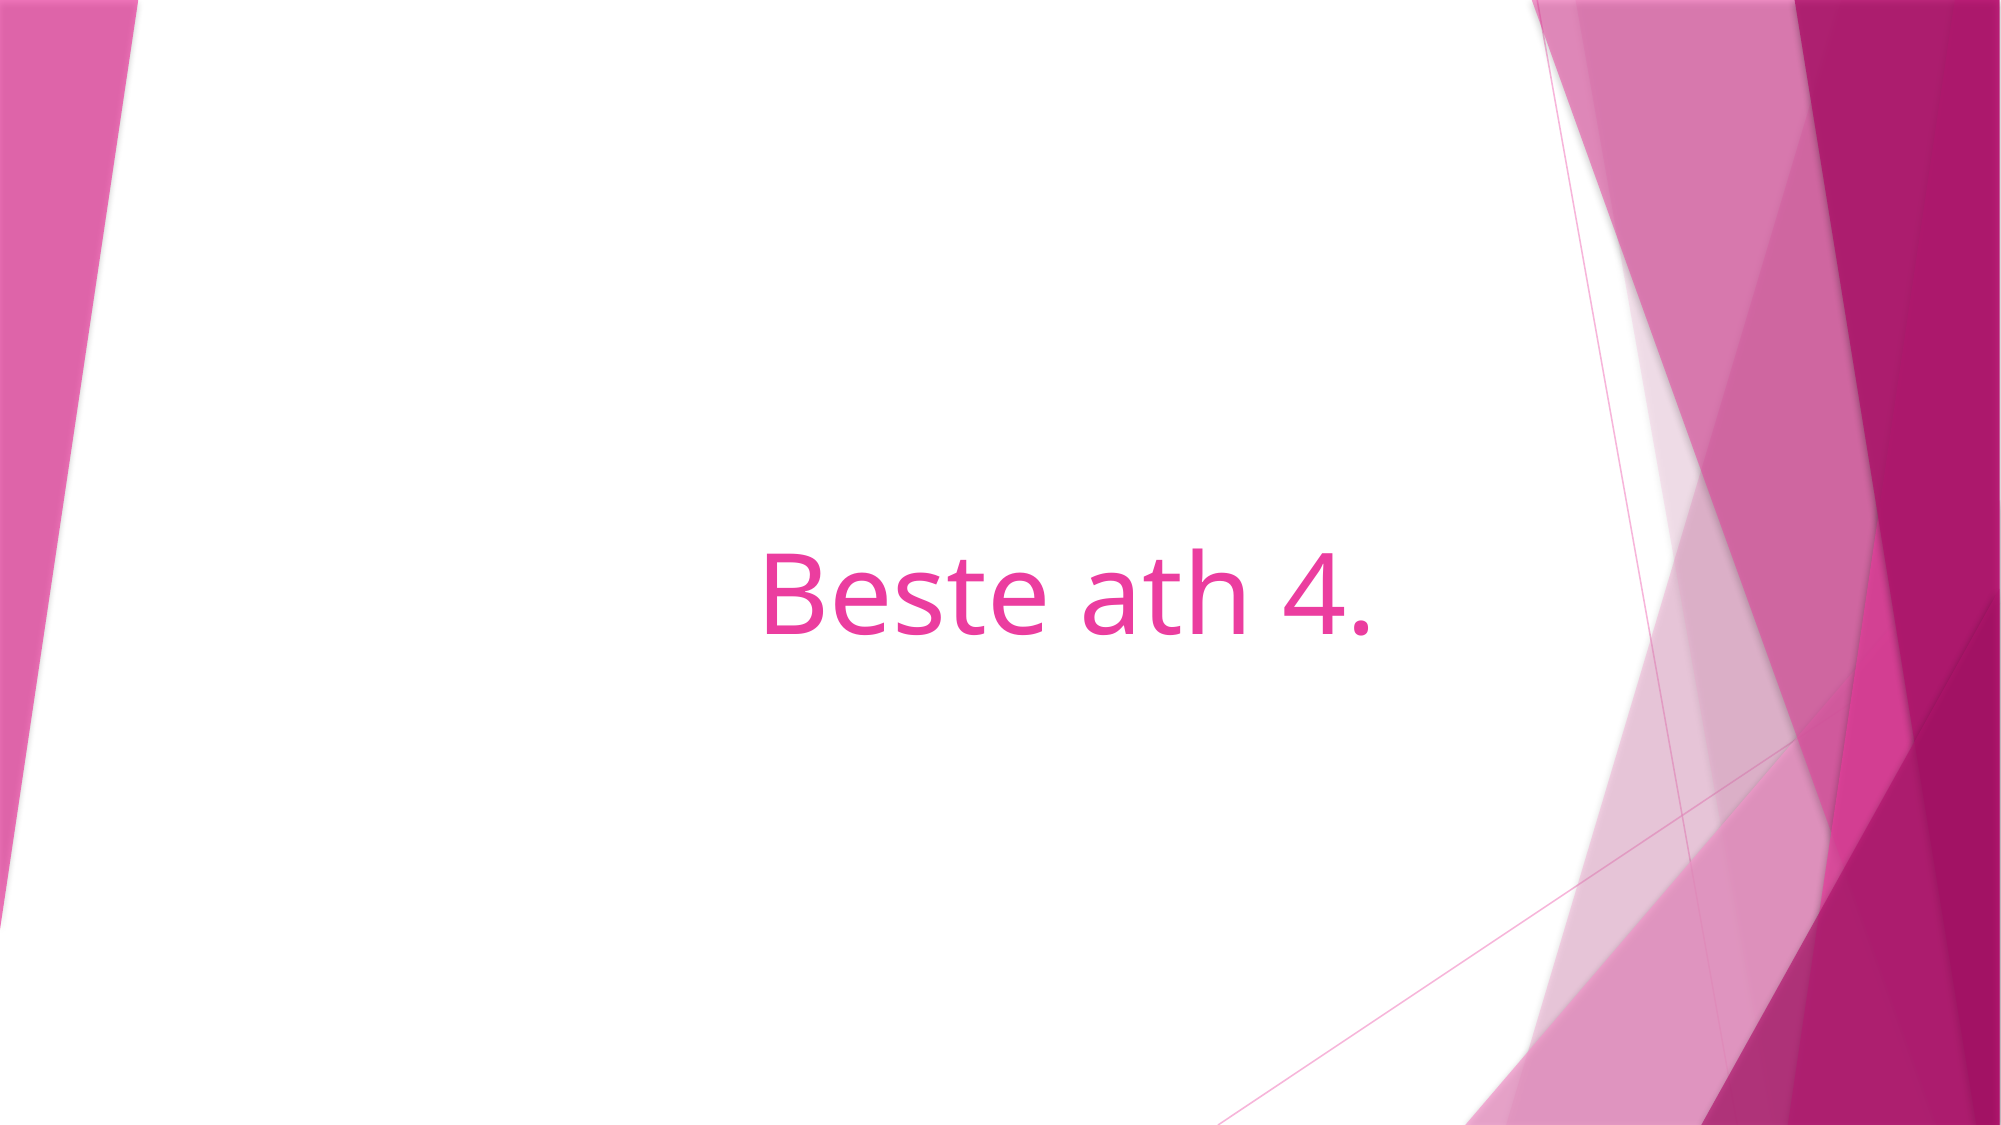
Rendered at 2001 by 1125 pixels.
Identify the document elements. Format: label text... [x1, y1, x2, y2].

title Beste ath 4. [247, 394, 1522, 665]
